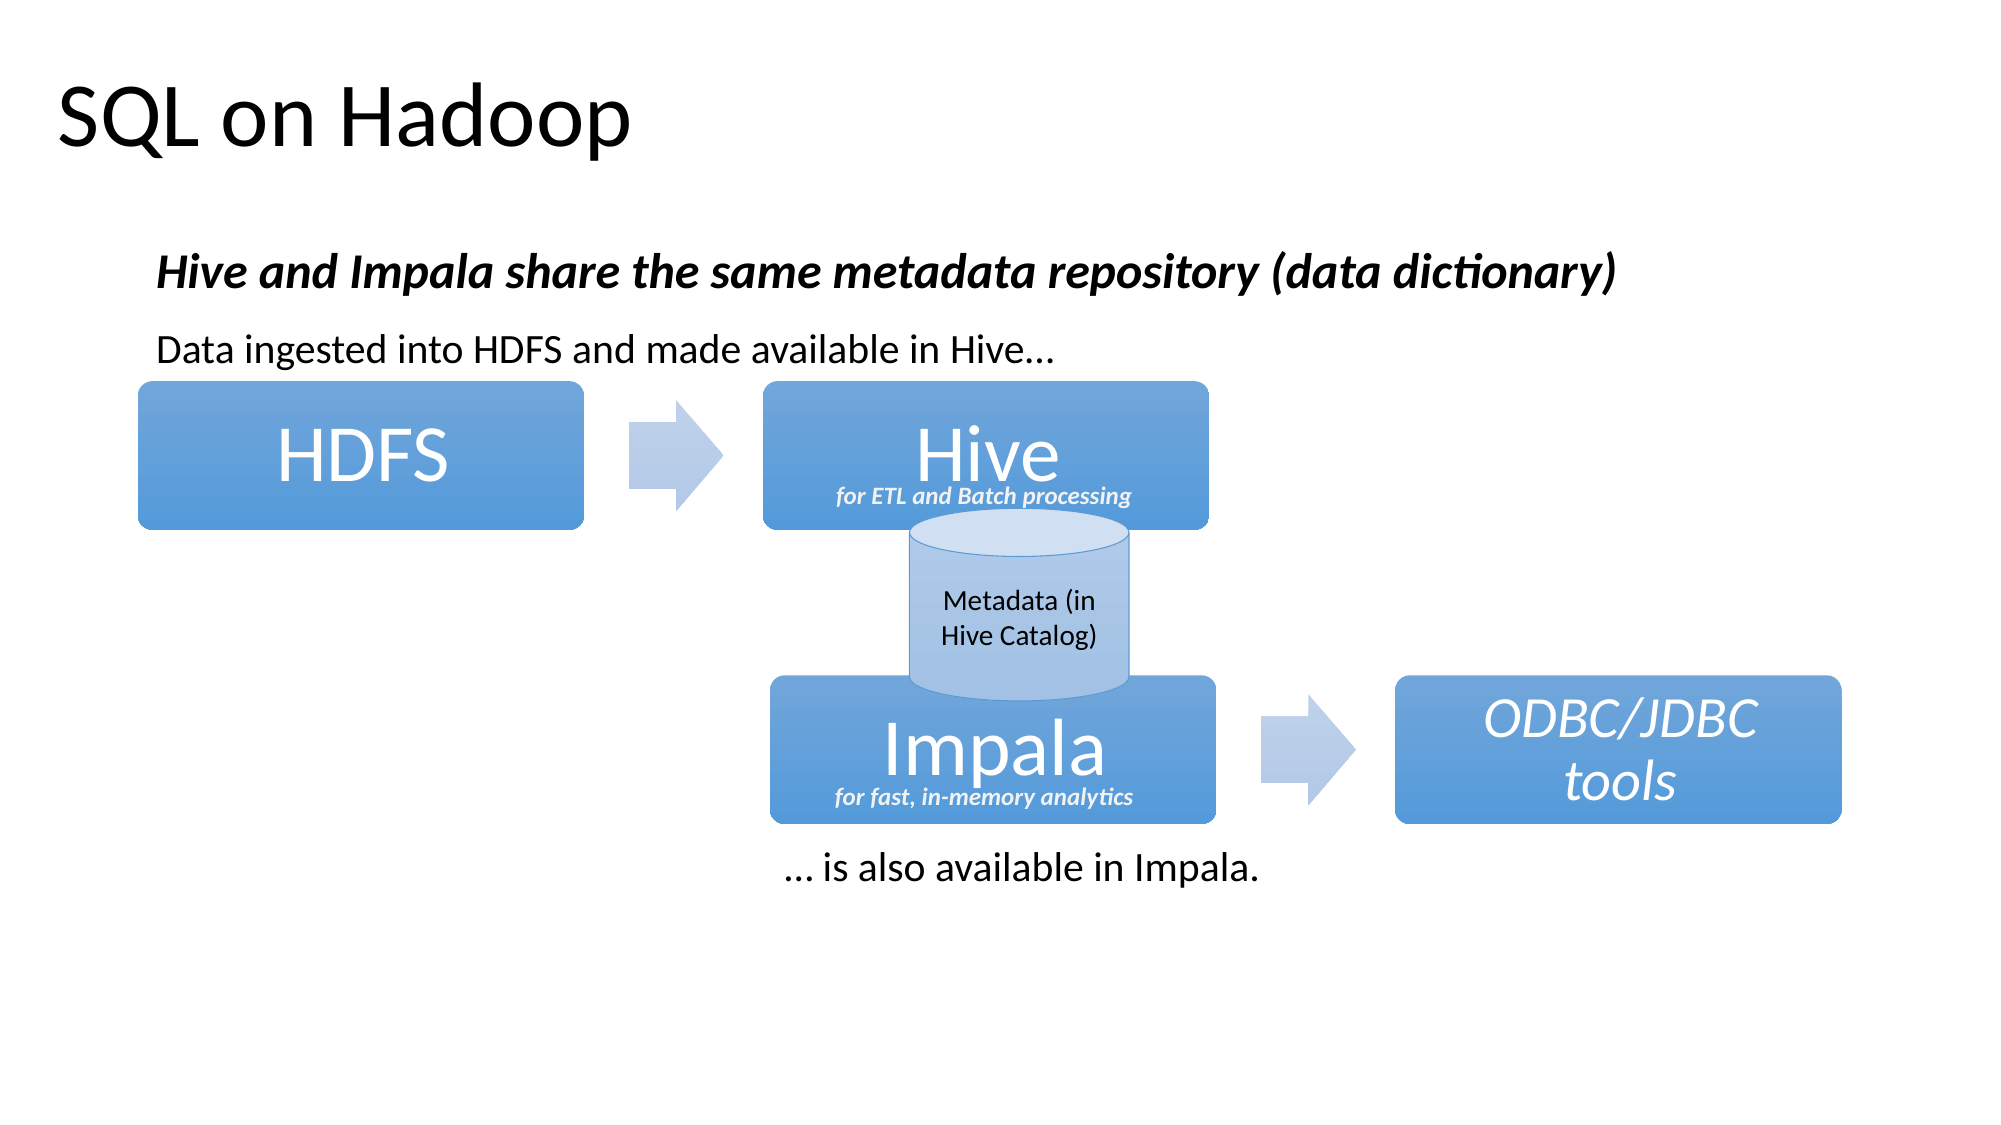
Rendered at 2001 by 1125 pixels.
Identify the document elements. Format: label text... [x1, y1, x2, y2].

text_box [769, 675, 1842, 824]
text_box SQL on Hadoop [43, 47, 1890, 173]
text_box Data ingested into HDFS and made available in Hive… [141, 314, 1117, 380]
text_box Metadata (in Hive Catalog) [908, 530, 1130, 675]
text_box Hive and Impala share the same metadata repository (data dictionary) [141, 231, 1863, 306]
text_box … is also available in Impala. [769, 832, 1842, 898]
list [137, 381, 1210, 530]
